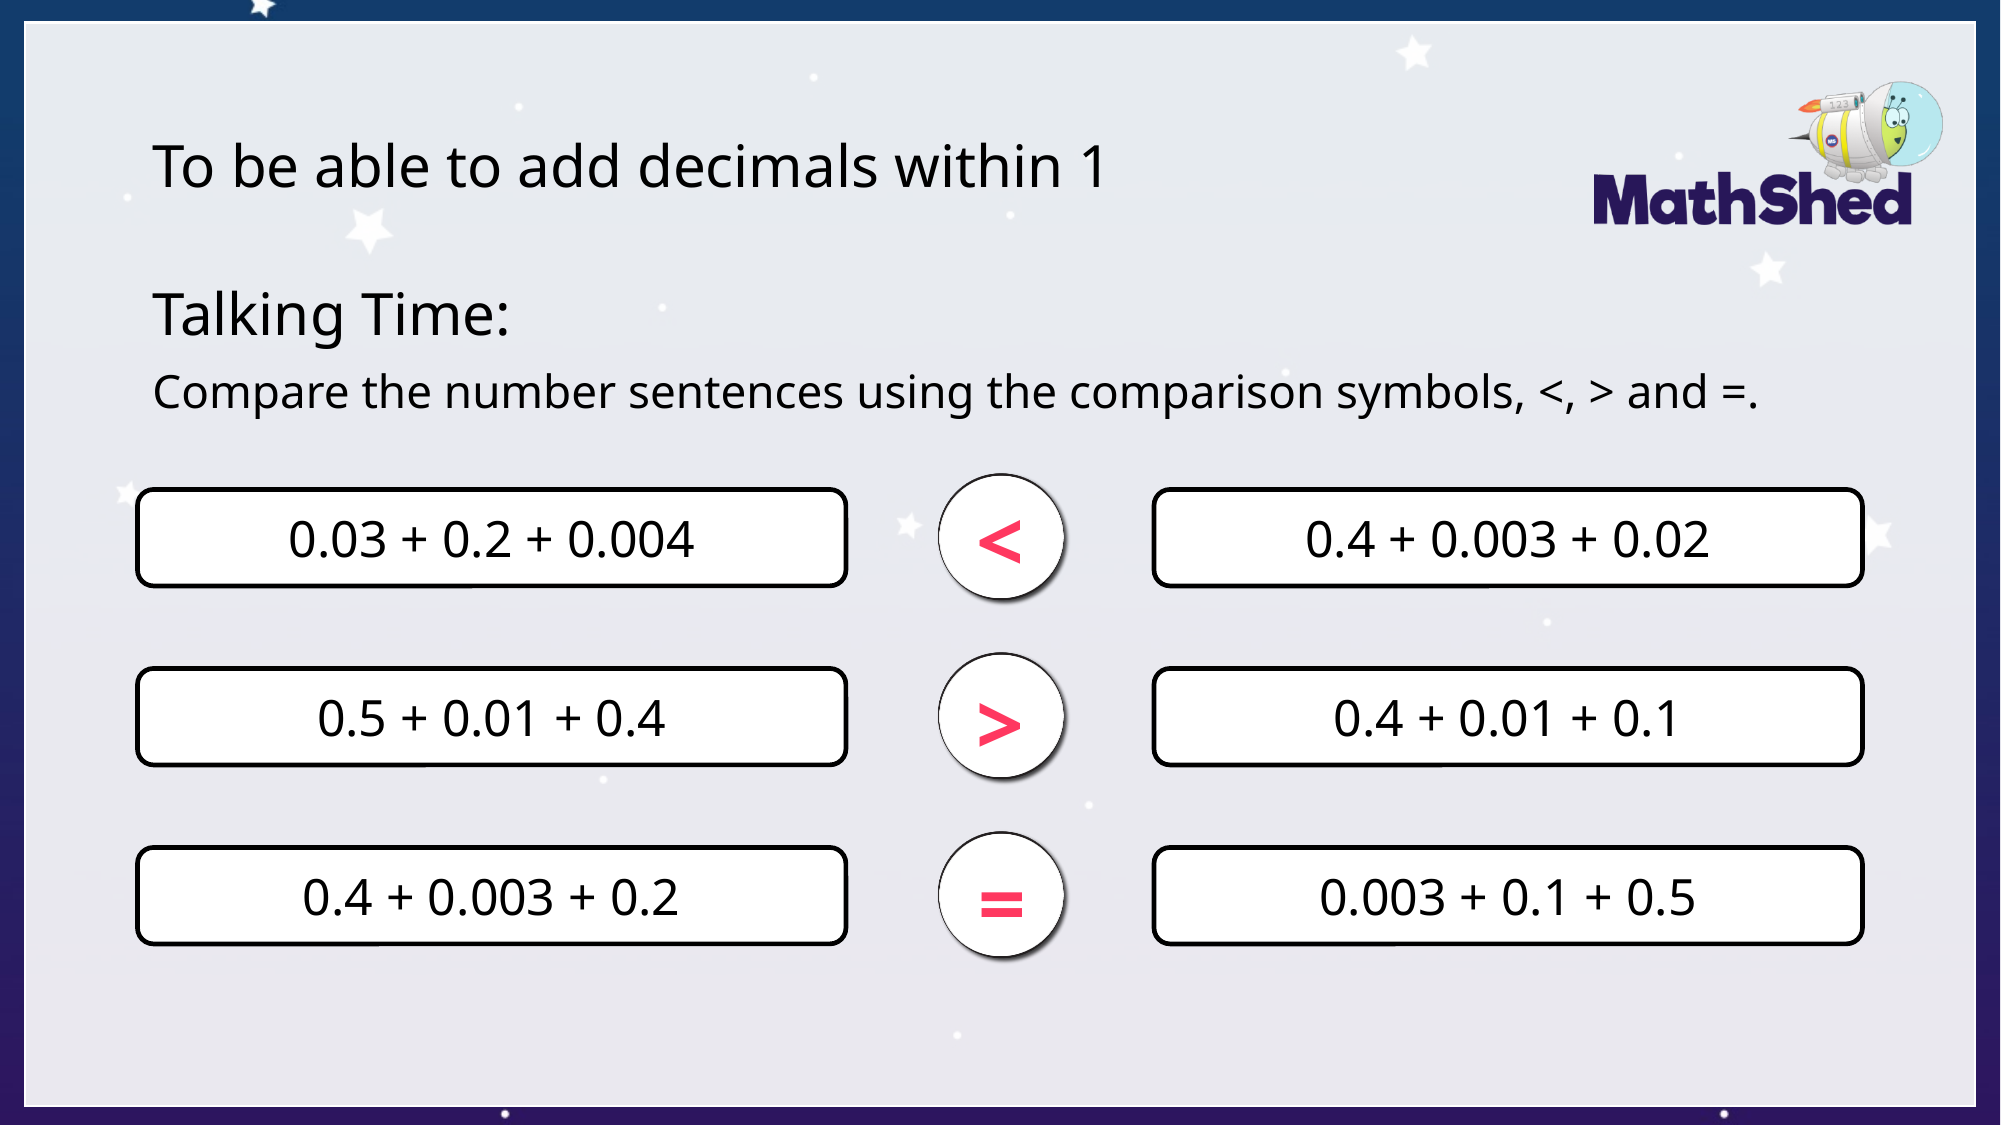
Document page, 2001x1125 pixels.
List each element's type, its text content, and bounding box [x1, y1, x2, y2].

text_box 0.4 + 0.01 + 0.1 [1152, 667, 1864, 766]
text_box 0.4 + 0.003 + 0.02 [1152, 488, 1864, 587]
title To be able to add decimals within 1 [137, 59, 1578, 277]
text_box 0.4 + 0.003 + 0.2 [136, 846, 847, 945]
picture [0, 0, 2001, 1125]
text_box 0.03 + 0.2 + 0.004 [136, 488, 847, 587]
list Talking Time: Compare the number sentences using the comparison symbols, <, > and =. [137, 277, 1894, 992]
text_box 0.5 + 0.01 + 0.4 [136, 667, 847, 766]
text_box 0.003 + 0.1 + 0.5 [1152, 846, 1864, 945]
